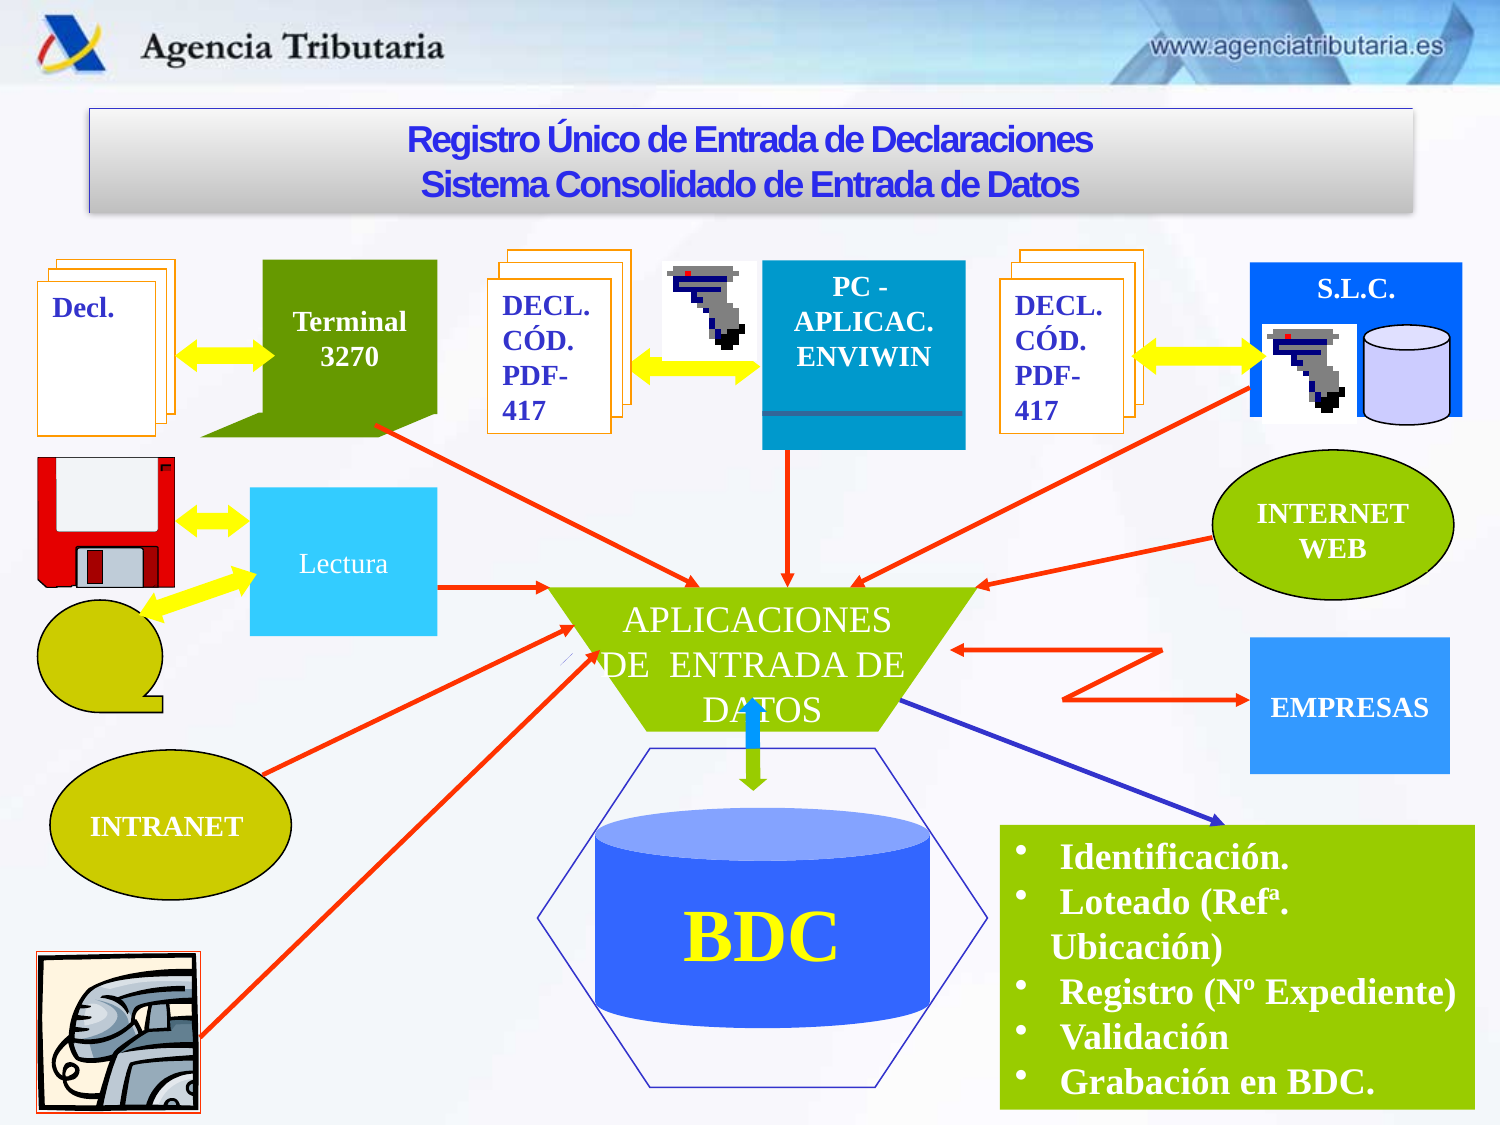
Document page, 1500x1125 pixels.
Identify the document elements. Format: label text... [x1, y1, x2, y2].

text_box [37, 259, 701, 588]
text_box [604, 800, 988, 1088]
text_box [974, 449, 1455, 601]
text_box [966, 249, 1463, 588]
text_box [554, 597, 979, 792]
text_box Registro Único de Entrada de Declaraciones Sistema Consolidado de Entrada de Datos [88, 107, 1413, 213]
picture [0, 0, 1500, 1125]
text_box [37, 449, 551, 713]
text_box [949, 637, 1451, 698]
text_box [487, 249, 966, 588]
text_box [554, 624, 576, 648]
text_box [899, 699, 1476, 1066]
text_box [37, 649, 601, 1113]
